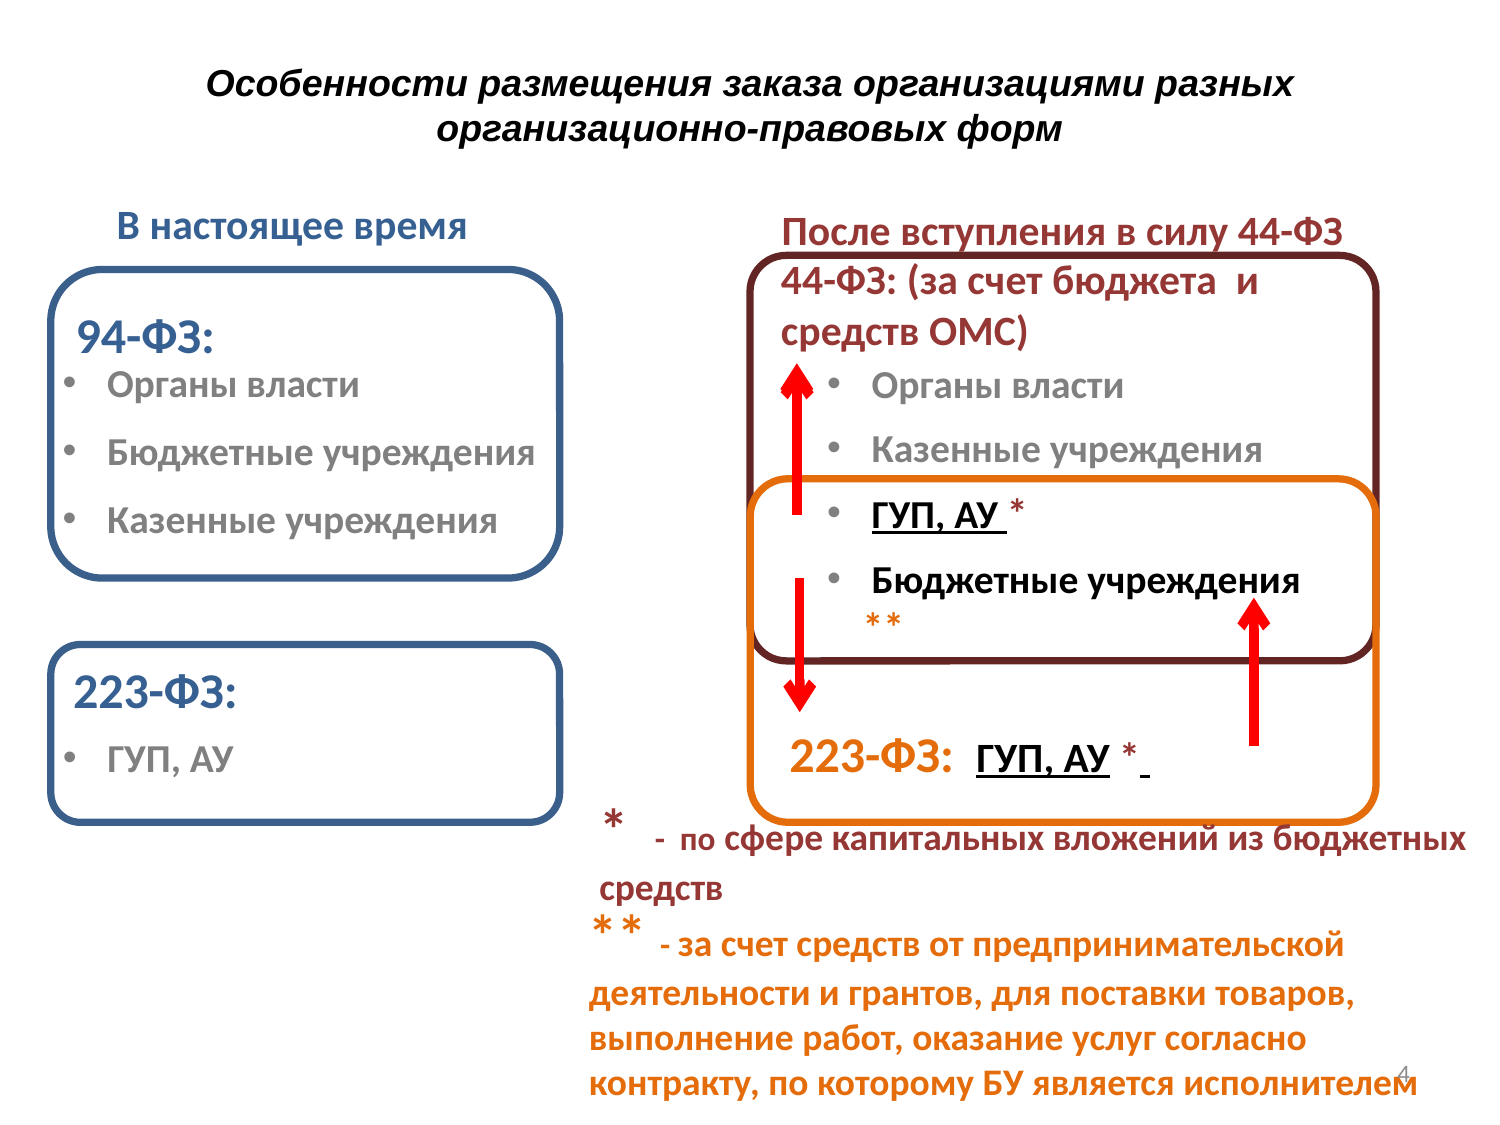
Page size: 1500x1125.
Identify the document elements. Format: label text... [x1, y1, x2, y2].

slide_number 4 [1074, 1042, 1425, 1103]
text_box [48, 267, 562, 581]
text_box ** - за счет средств от предпринимательской деятельности и грантов, для поставки товаров, выполнение работ, оказание услуг согласно контракту, по которому БУ является исполнителем [574, 890, 1461, 1111]
text_box ГУП, АУ [48, 725, 556, 788]
text_box В настоящее время [29, 190, 556, 256]
text_box Особенности размещения заказа организациями разных организационно-правовых форм [100, 31, 1400, 177]
text_box Органы власти Бюджетные учреждения Казенные учреждения [47, 350, 552, 550]
text_box 44-ФЗ: (за счет бюджета и средств ОМС) [766, 246, 1376, 276]
text_box [747, 253, 1379, 627]
text_box [748, 476, 1379, 785]
text_box * - по сфере капитальных вложений из бюджетных средств [584, 785, 1500, 915]
text_box После вступления в силу 44-ФЗ [742, 196, 1383, 262]
text_box Органы власти Казенные учреждения ГУП, АУ * Бюджетные учреждения ** [812, 351, 1360, 482]
text_box [48, 642, 562, 825]
